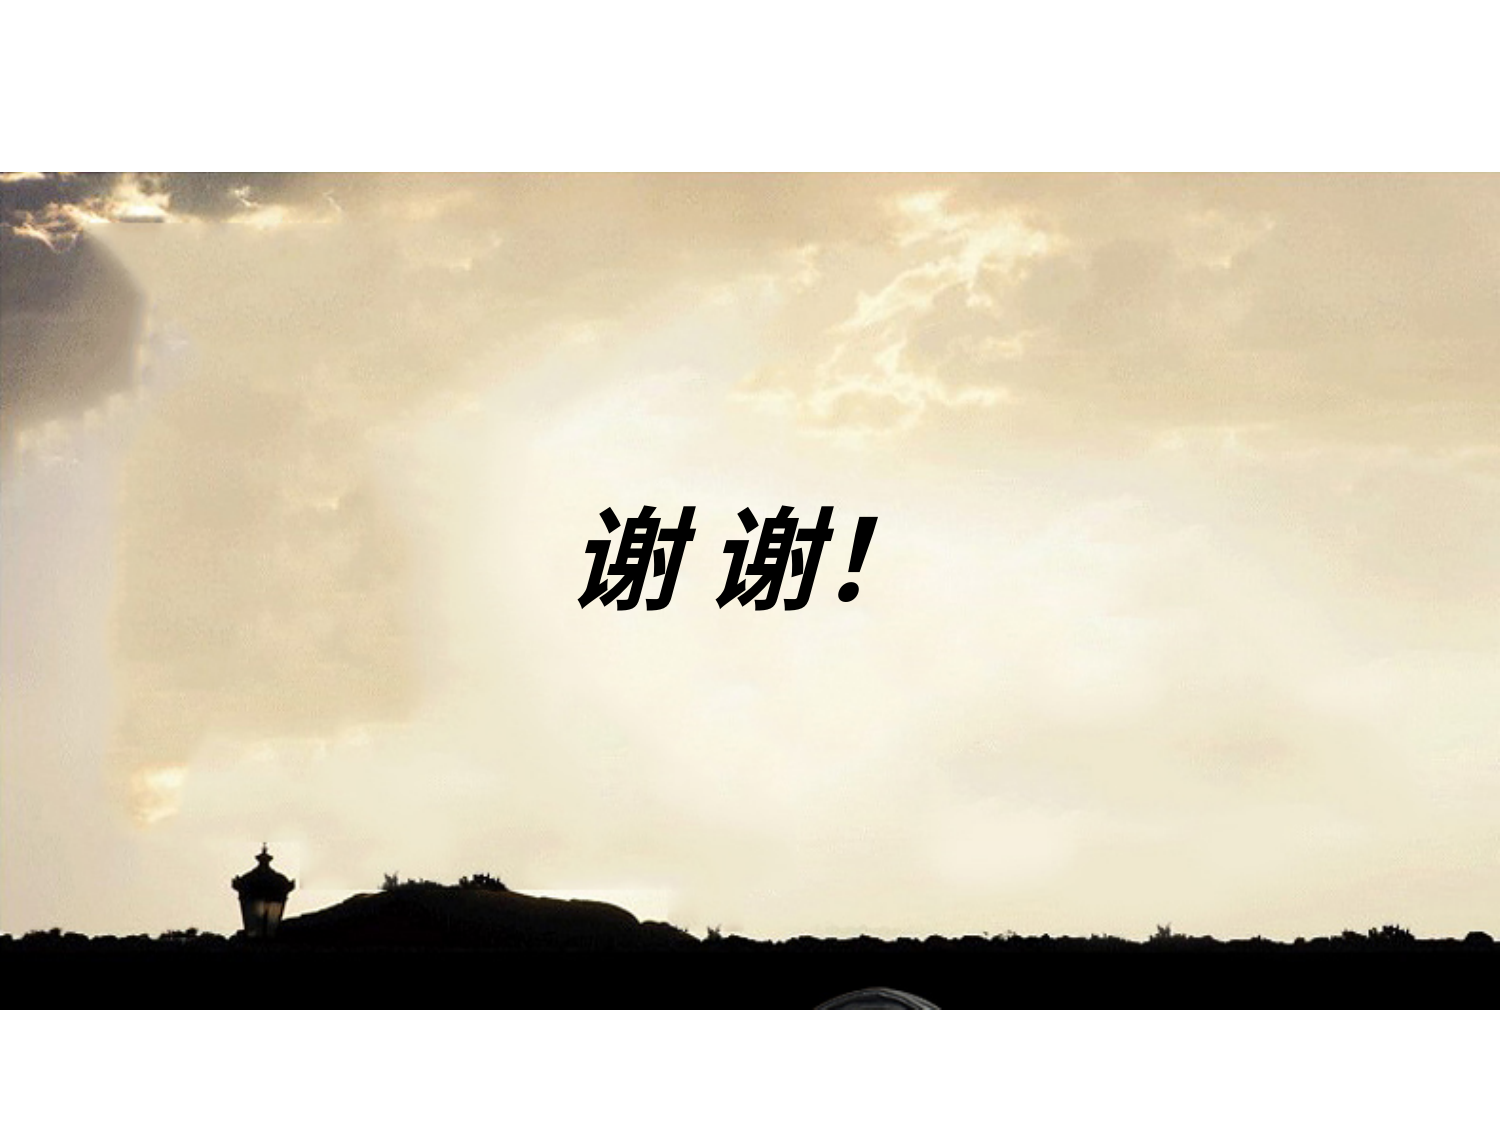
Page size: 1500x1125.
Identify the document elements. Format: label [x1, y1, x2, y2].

picture [0, 172, 1500, 1011]
